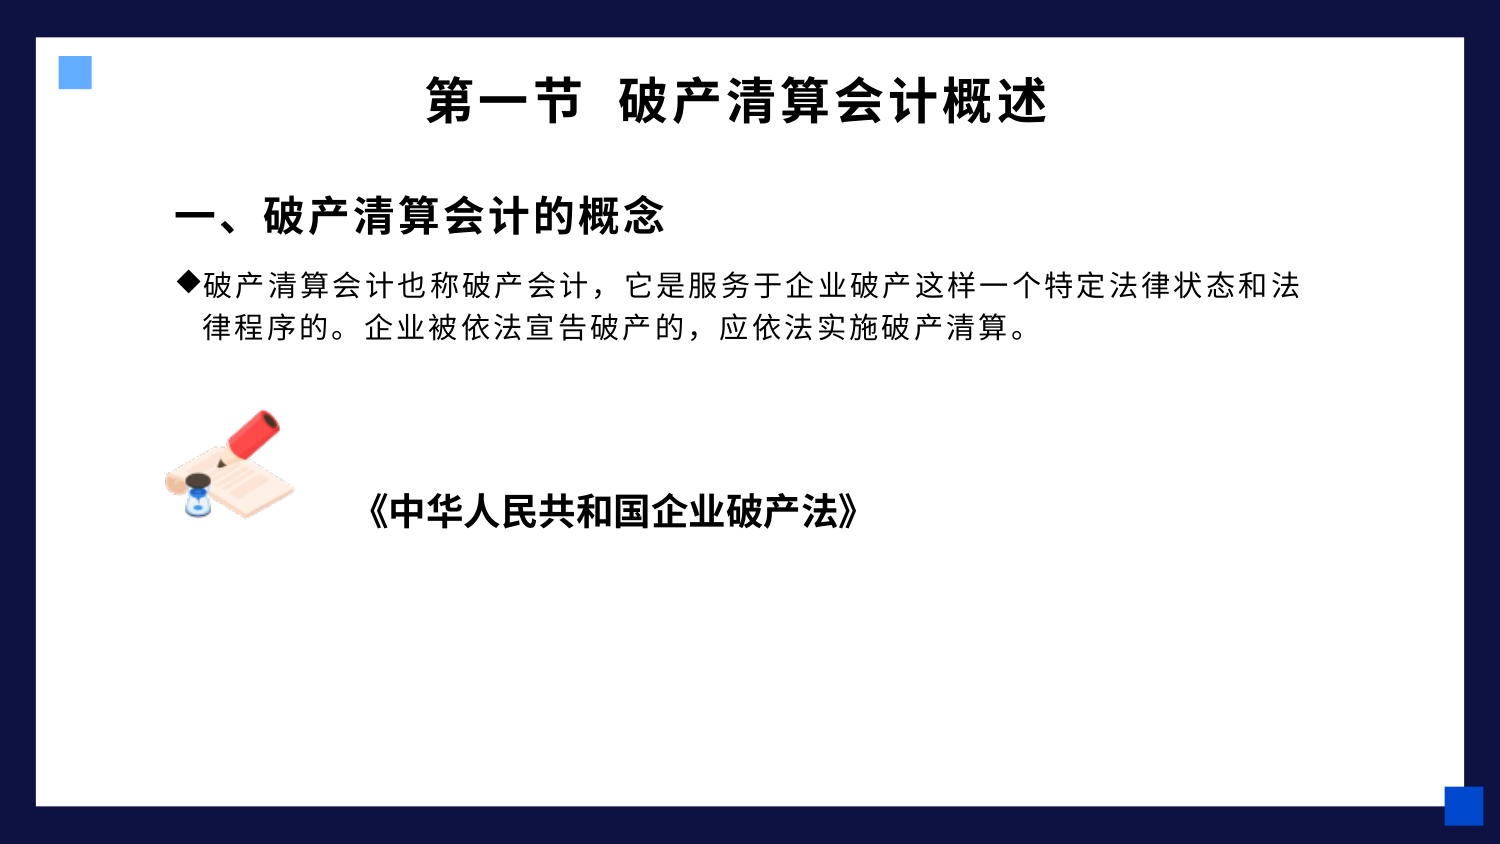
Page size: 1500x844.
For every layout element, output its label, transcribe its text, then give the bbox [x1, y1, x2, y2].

text_box 《中华人民共和国企业破产法》 [336, 480, 1170, 541]
list 一、破产清算会计的概念 破产清算会计也称破产会计，它是服务于企业破产这样一个特定法律状态和法律程序的。企业被依法宣告破产的，应依法实施破产清算。 [157, 179, 1343, 604]
picture [149, 386, 300, 537]
title 第一节 破产清算会计概述 [141, 48, 1327, 138]
